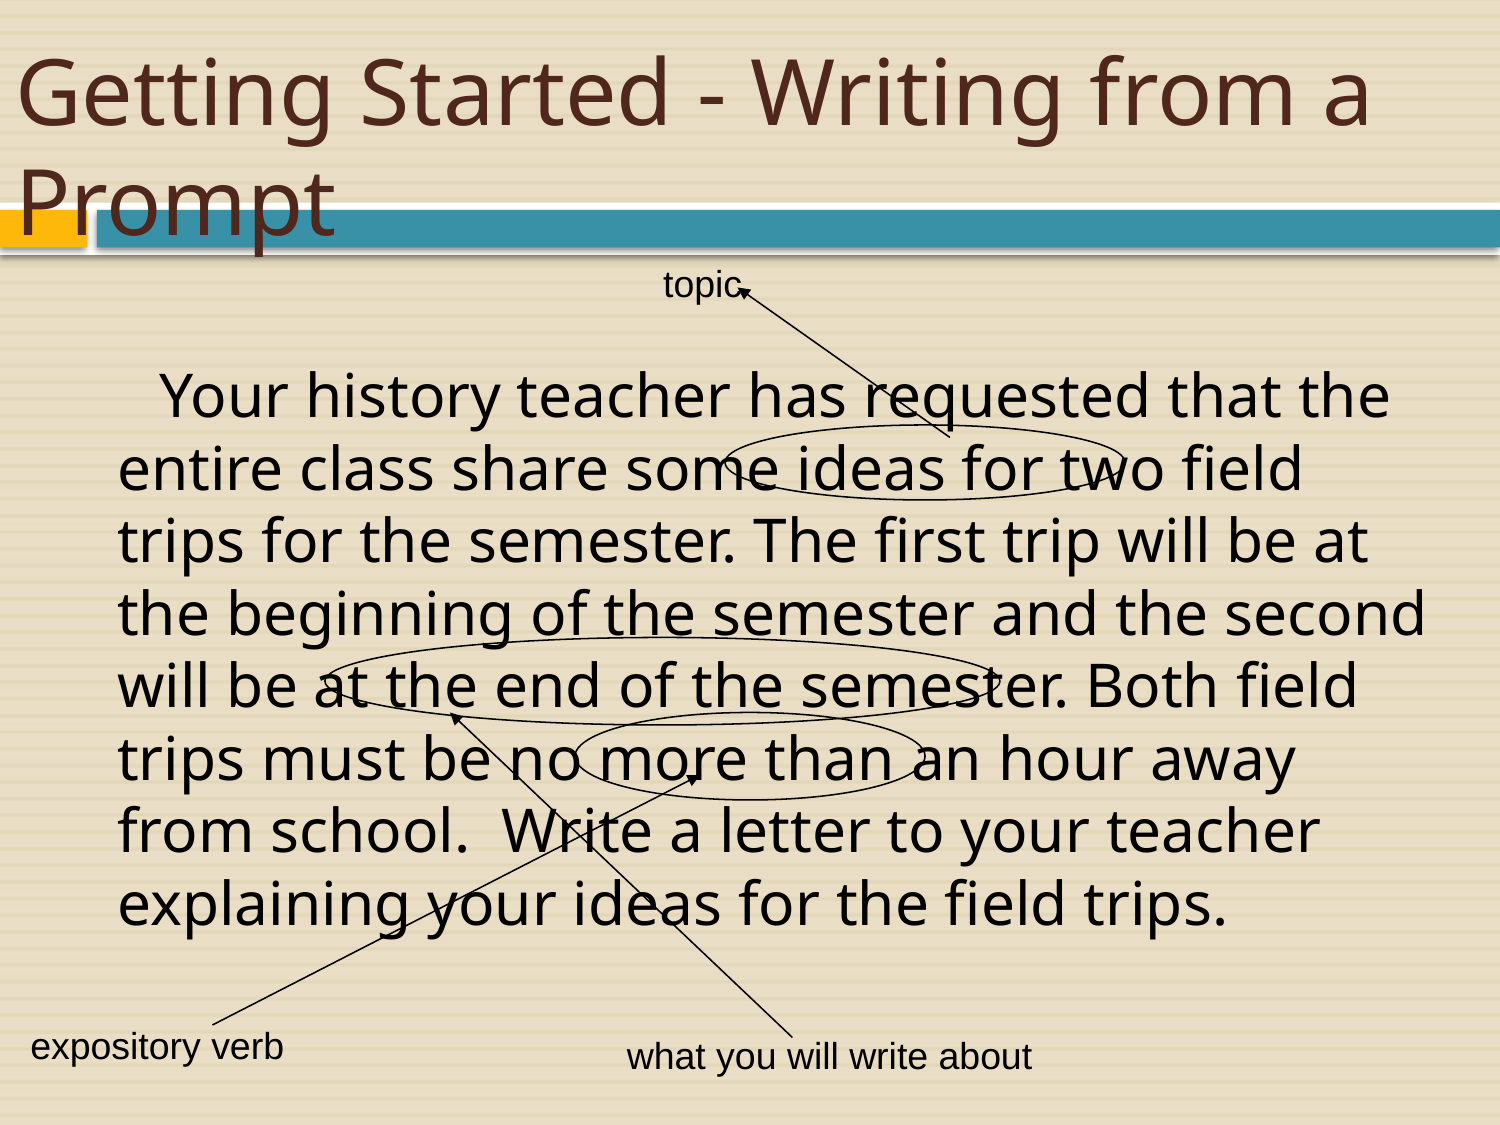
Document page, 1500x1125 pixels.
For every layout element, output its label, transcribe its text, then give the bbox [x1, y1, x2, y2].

text_box topic [648, 252, 757, 312]
list Your history teacher has requested that the entire class share some ideas for two field trips for the semester. The first trip will be at the beginning of the semester and the second will be at the end of the semester. Both field trips must be no more than an hour away from school. Write a letter to your teacher explaining your ideas for the field trips. [49, 349, 1451, 1006]
text_box [451, 716, 580, 836]
title Getting Started - Writing from a Prompt [0, 49, 1500, 238]
text_box what you will write about [612, 1024, 1048, 1085]
text_box [324, 637, 1000, 725]
text_box [212, 774, 700, 1026]
text_box [737, 287, 951, 438]
text_box expository verb [15, 1014, 299, 1075]
